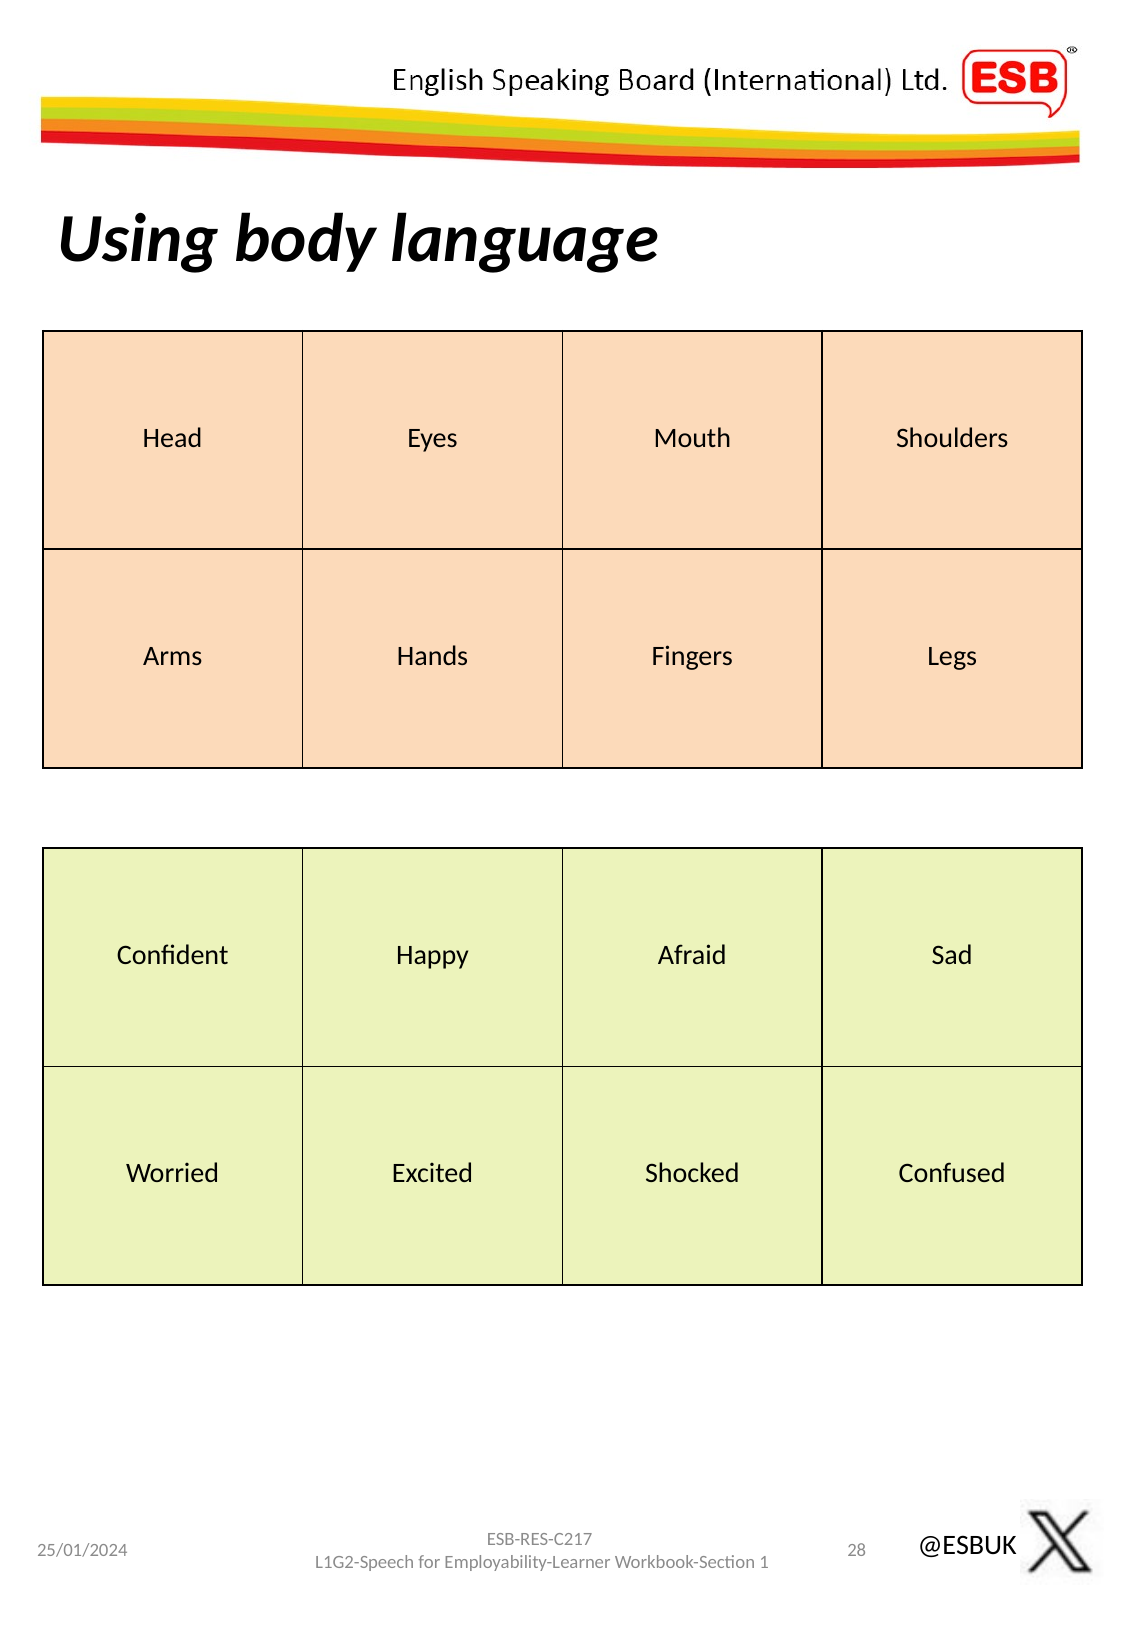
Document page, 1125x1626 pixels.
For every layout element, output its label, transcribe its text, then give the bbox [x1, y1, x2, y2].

table_header Shoulders [823, 332, 1081, 548]
table_header Happy [303, 849, 562, 1066]
table_header Sad [823, 849, 1081, 1066]
table_cell Worried [44, 1067, 302, 1284]
slide_number 28 [697, 1506, 882, 1593]
table_header Eyes [303, 332, 562, 548]
table_header Confident [44, 849, 302, 1066]
picture [0, 1, 1125, 234]
table_cell Legs [823, 550, 1081, 767]
table_header Afraid [563, 849, 821, 1066]
table_cell Fingers [563, 550, 821, 767]
table_header Mouth [563, 332, 821, 548]
picture [1020, 1499, 1104, 1586]
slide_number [22, 1506, 276, 1593]
footer ESB-RES-C217 L1G2-Speech for Employability-Learner Workbook-Section 1 [296, 1506, 697, 1593]
table_header Head [44, 332, 302, 548]
table_cell Shocked [563, 1067, 821, 1284]
table_cell Confused [823, 1067, 1081, 1284]
table_cell Hands [303, 550, 562, 767]
title Using body language [42, 162, 1014, 317]
table_cell Excited [303, 1067, 562, 1284]
table_cell Arms [44, 550, 302, 767]
